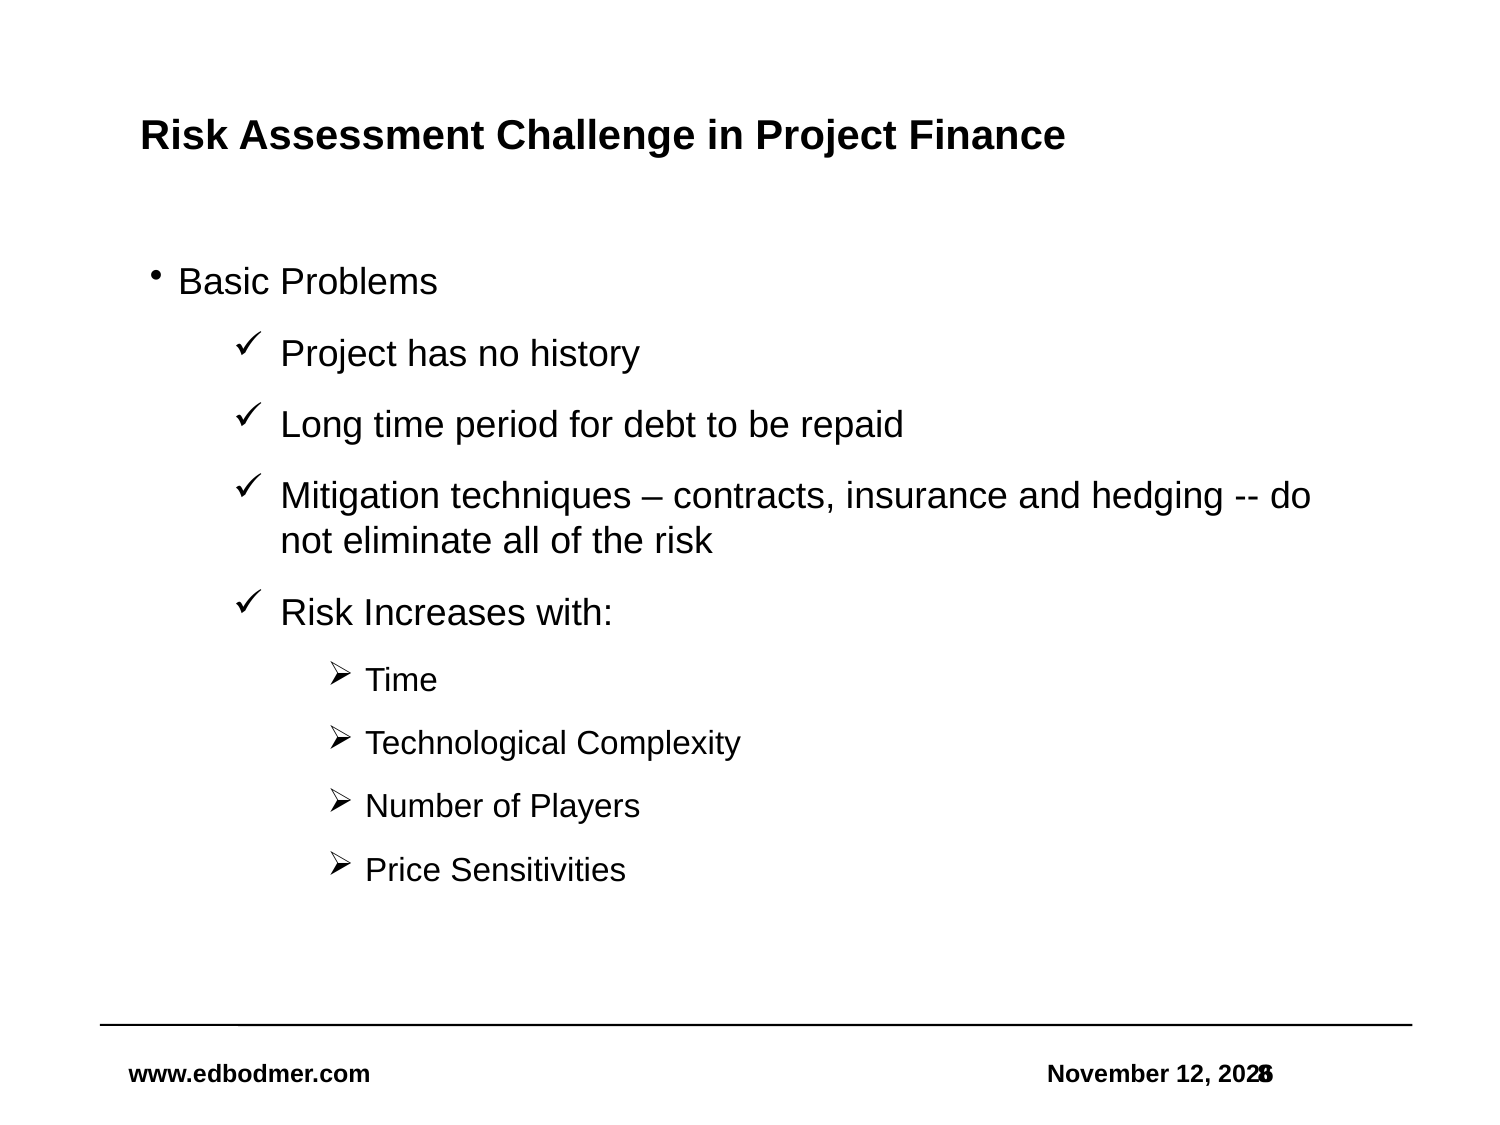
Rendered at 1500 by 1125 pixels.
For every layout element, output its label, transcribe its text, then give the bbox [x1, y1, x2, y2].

title Risk Assessment Challenge in Project Finance [124, 99, 1288, 226]
list Basic Problems Project has no history Long time period for debt to be repaid Mitigation techniques – contracts, insurance and hedging -- do not eliminate all of the risk Risk Increases with: Time Technological Complexity Number of Players Price Sensitivities [124, 249, 1376, 1001]
